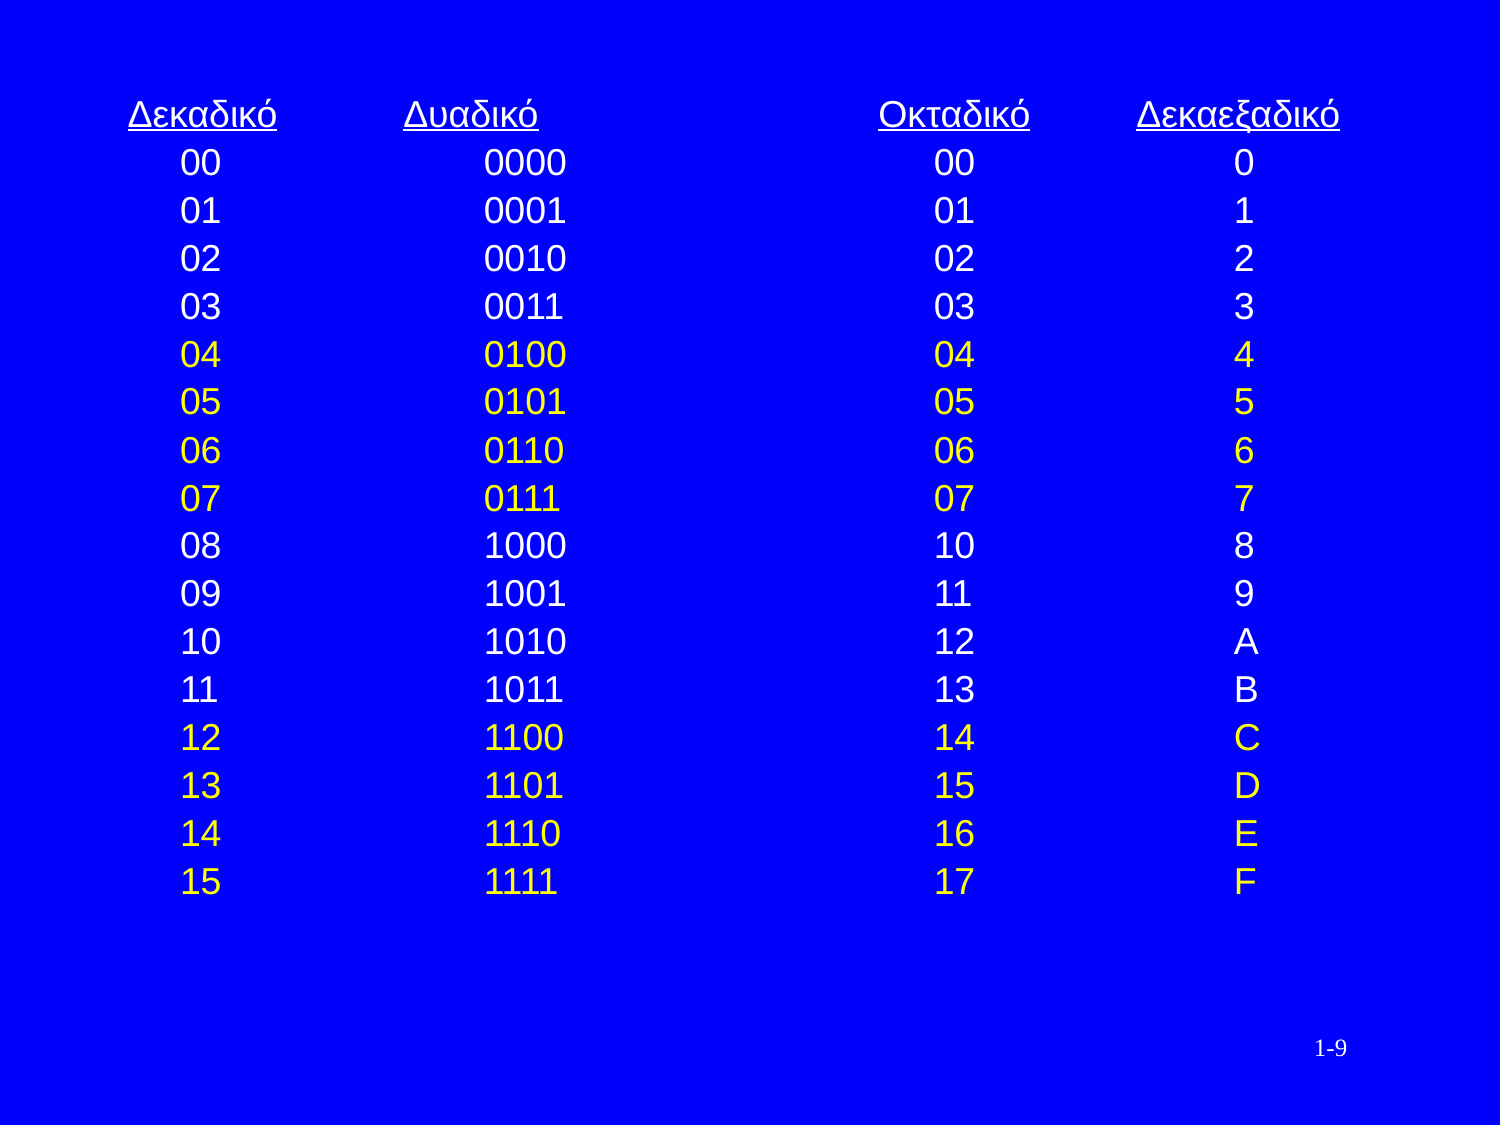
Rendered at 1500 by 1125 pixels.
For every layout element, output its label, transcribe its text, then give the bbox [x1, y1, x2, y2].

list Δεκαδικό Δυαδικό Οκταδικό Δεκαεξαδικό 00 0000 00 0 01 0001 01 1 02 0010 02 2 03 0011 03 3 04 0100 04 4 05 0101 05 5 06 0110 06 6 07 0111 07 7 08 1000 10 8 09 1001 11 9 10 1010 12 Α 11 1011 13 Β 12 1100 14 C 13 1101 15 D 14 1110 16 E 15 1111 17 F [112, 87, 1388, 1001]
